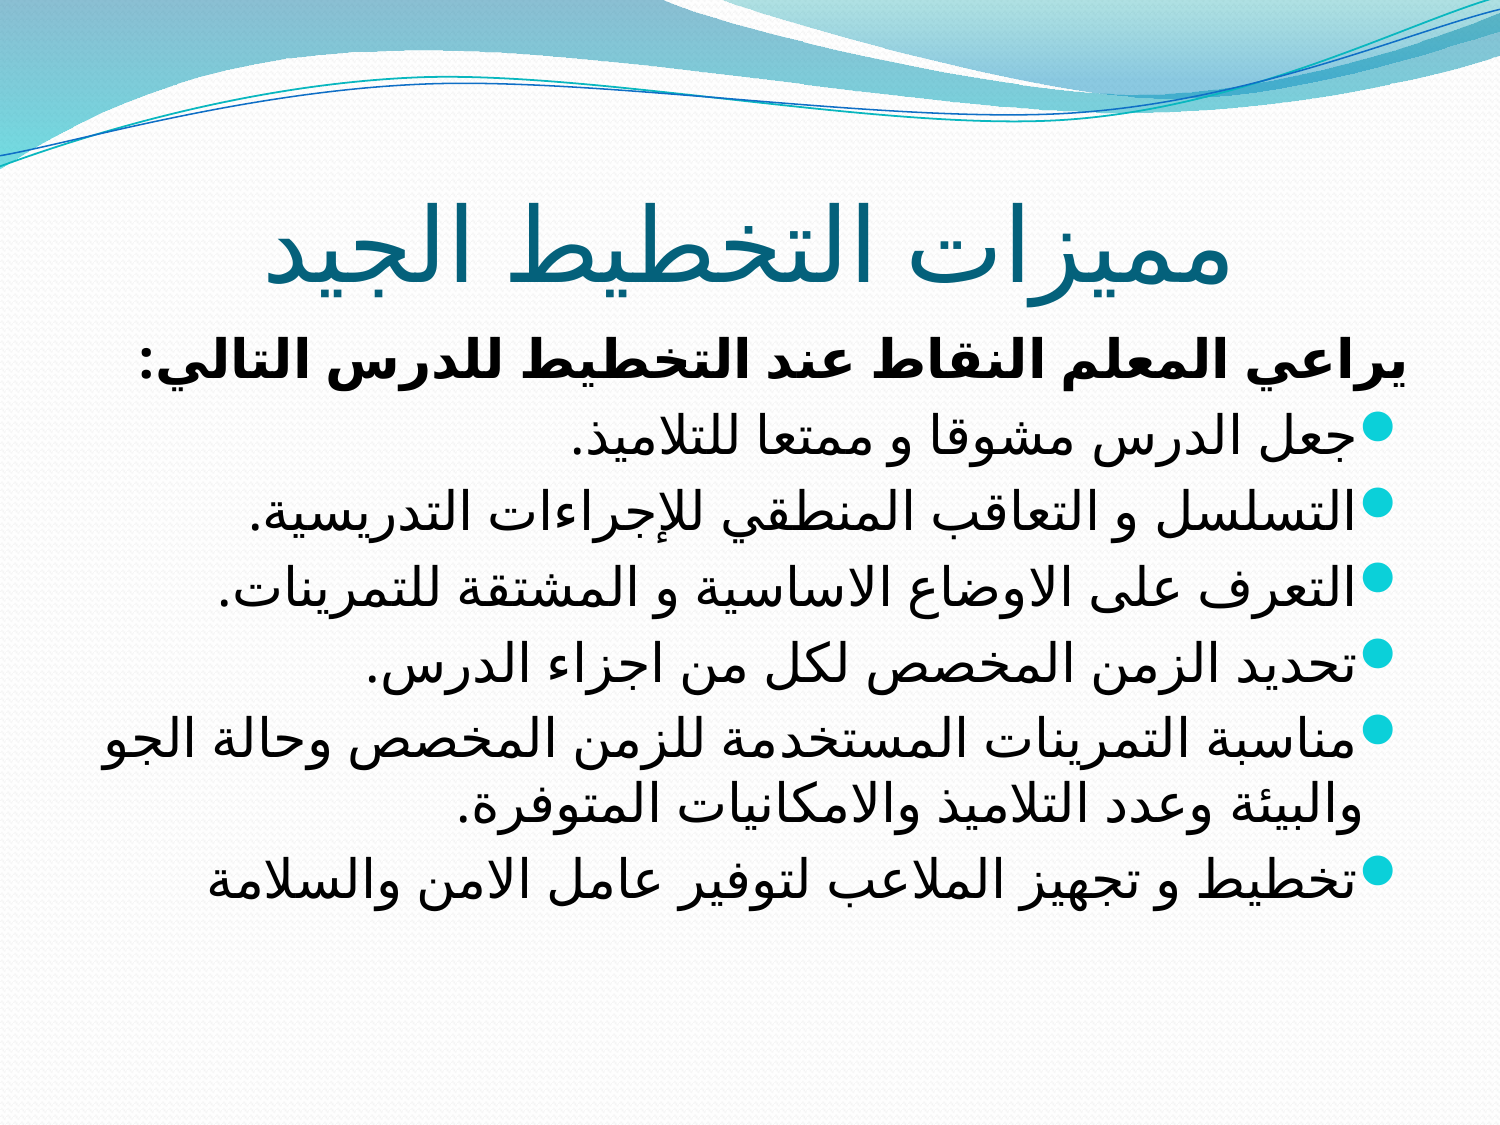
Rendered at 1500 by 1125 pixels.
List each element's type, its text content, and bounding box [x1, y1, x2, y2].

list يراعي المعلم النقاط عند التخطيط للدرس التالي: جعل الدرس مشوقا و ممتعا للتلاميذ. التسلسل و التعاقب المنطقي للإجراءات التدريسية. التعرف على الاوضاع الاساسية و المشتقة للتمرينات. تحديد الزمن المخصص لكل من اجزاء الدرس. مناسبة التمرينات المستخدمة للزمن المخصص وحالة الجو والبيئة وعدد التلاميذ والامكانيات المتوفرة. تخطيط و تجهيز الملاعب لتوفير عامل الامن والسلامة [75, 317, 1425, 1038]
title مميزات التخطيط الجيد [75, 115, 1425, 303]
